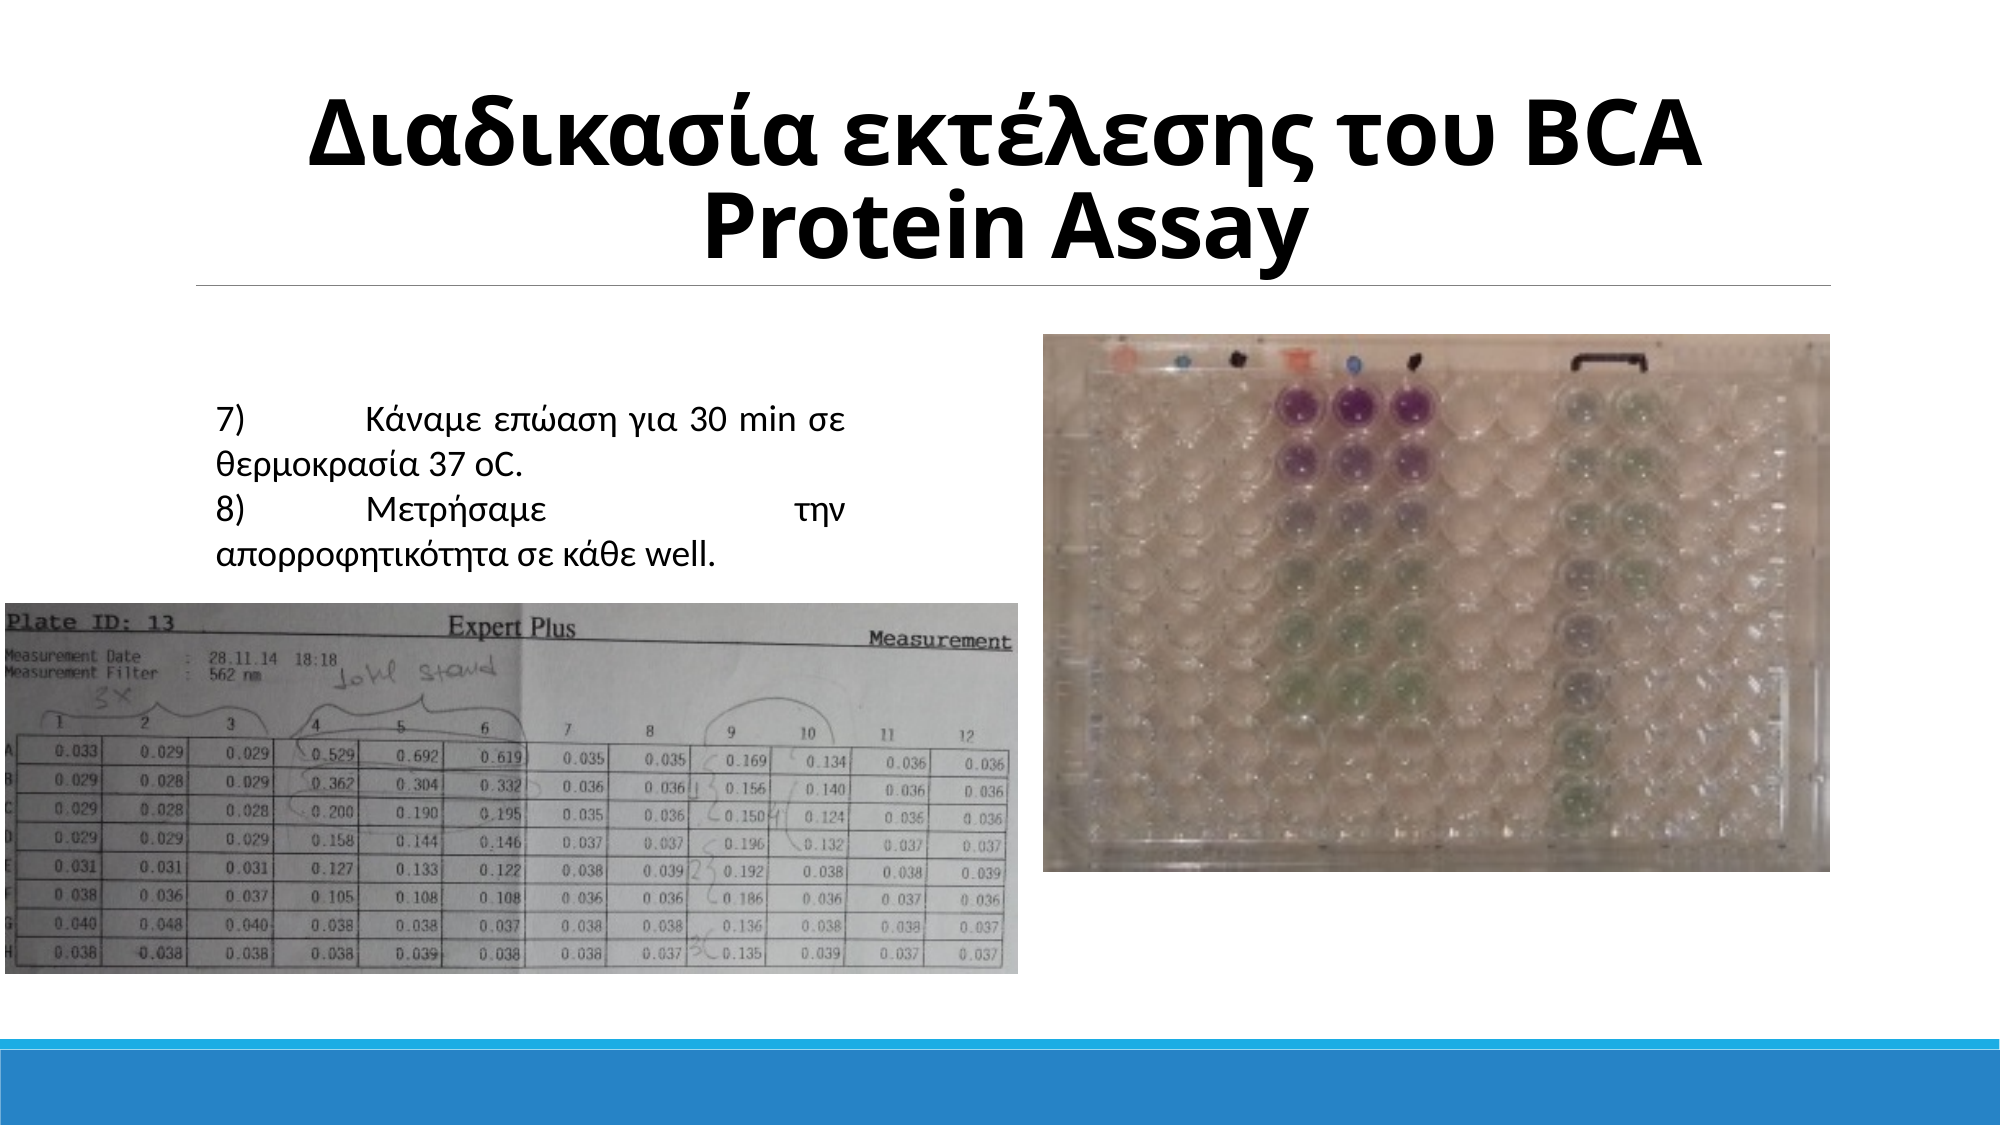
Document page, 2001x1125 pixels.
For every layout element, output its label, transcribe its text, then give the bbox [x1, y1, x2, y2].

title Διαδικασία εκτέλεσης του BCA Protein Assay [180, 47, 1830, 285]
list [1042, 334, 1831, 873]
text_box 7) Κάναμε επώαση για 30 min σε θερμοκρασία 37 οC. 8) Μετρήσαμε την απορροφητικότητα σε κάθε well. [200, 387, 861, 582]
picture [5, 602, 1019, 975]
